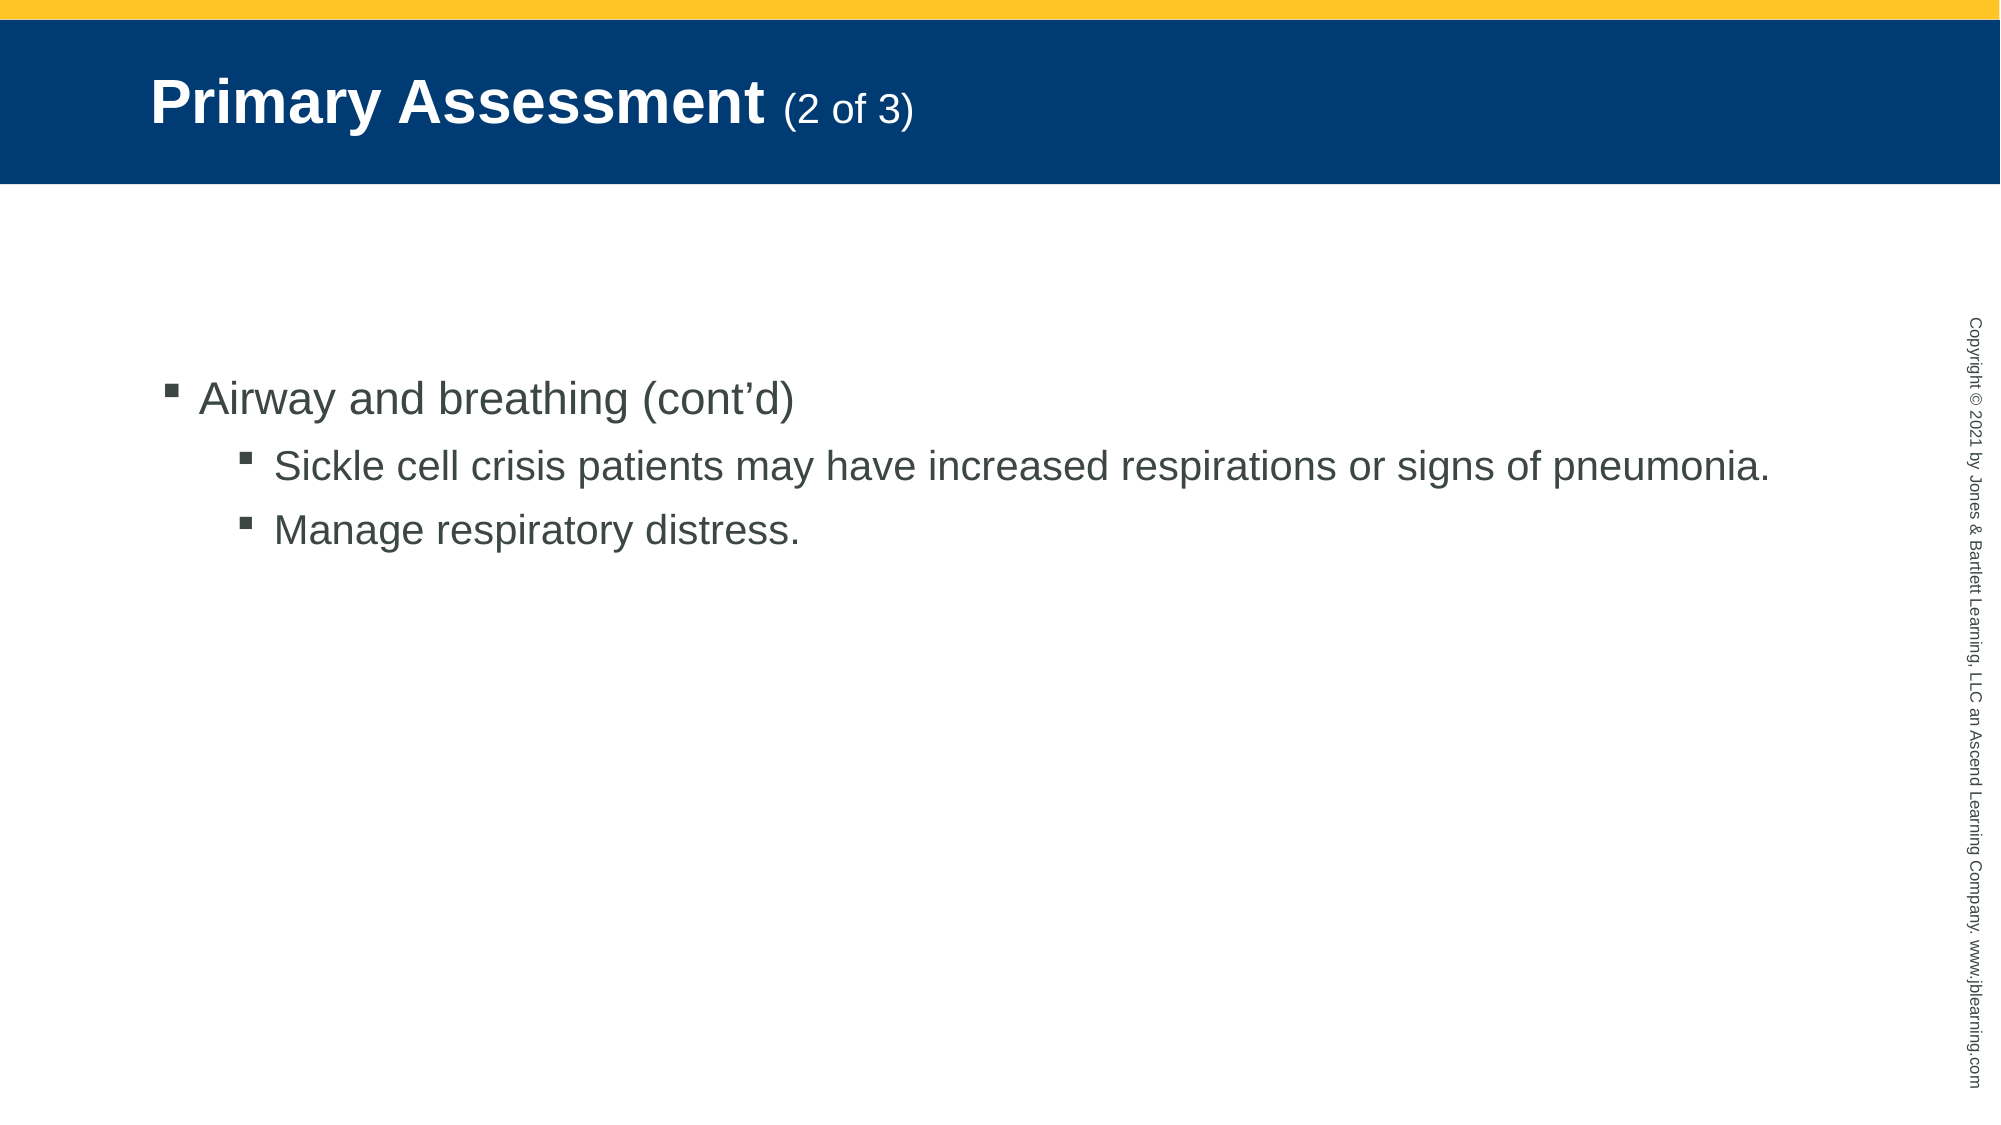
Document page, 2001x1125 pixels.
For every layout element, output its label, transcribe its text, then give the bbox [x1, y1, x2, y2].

list Airway and breathing (cont’d) Sickle cell crisis patients may have increased respirations or signs of pneumonia. Manage respiratory distress. [146, 361, 1859, 1016]
title Primary Assessment (2 of 3) [0, 19, 2000, 185]
